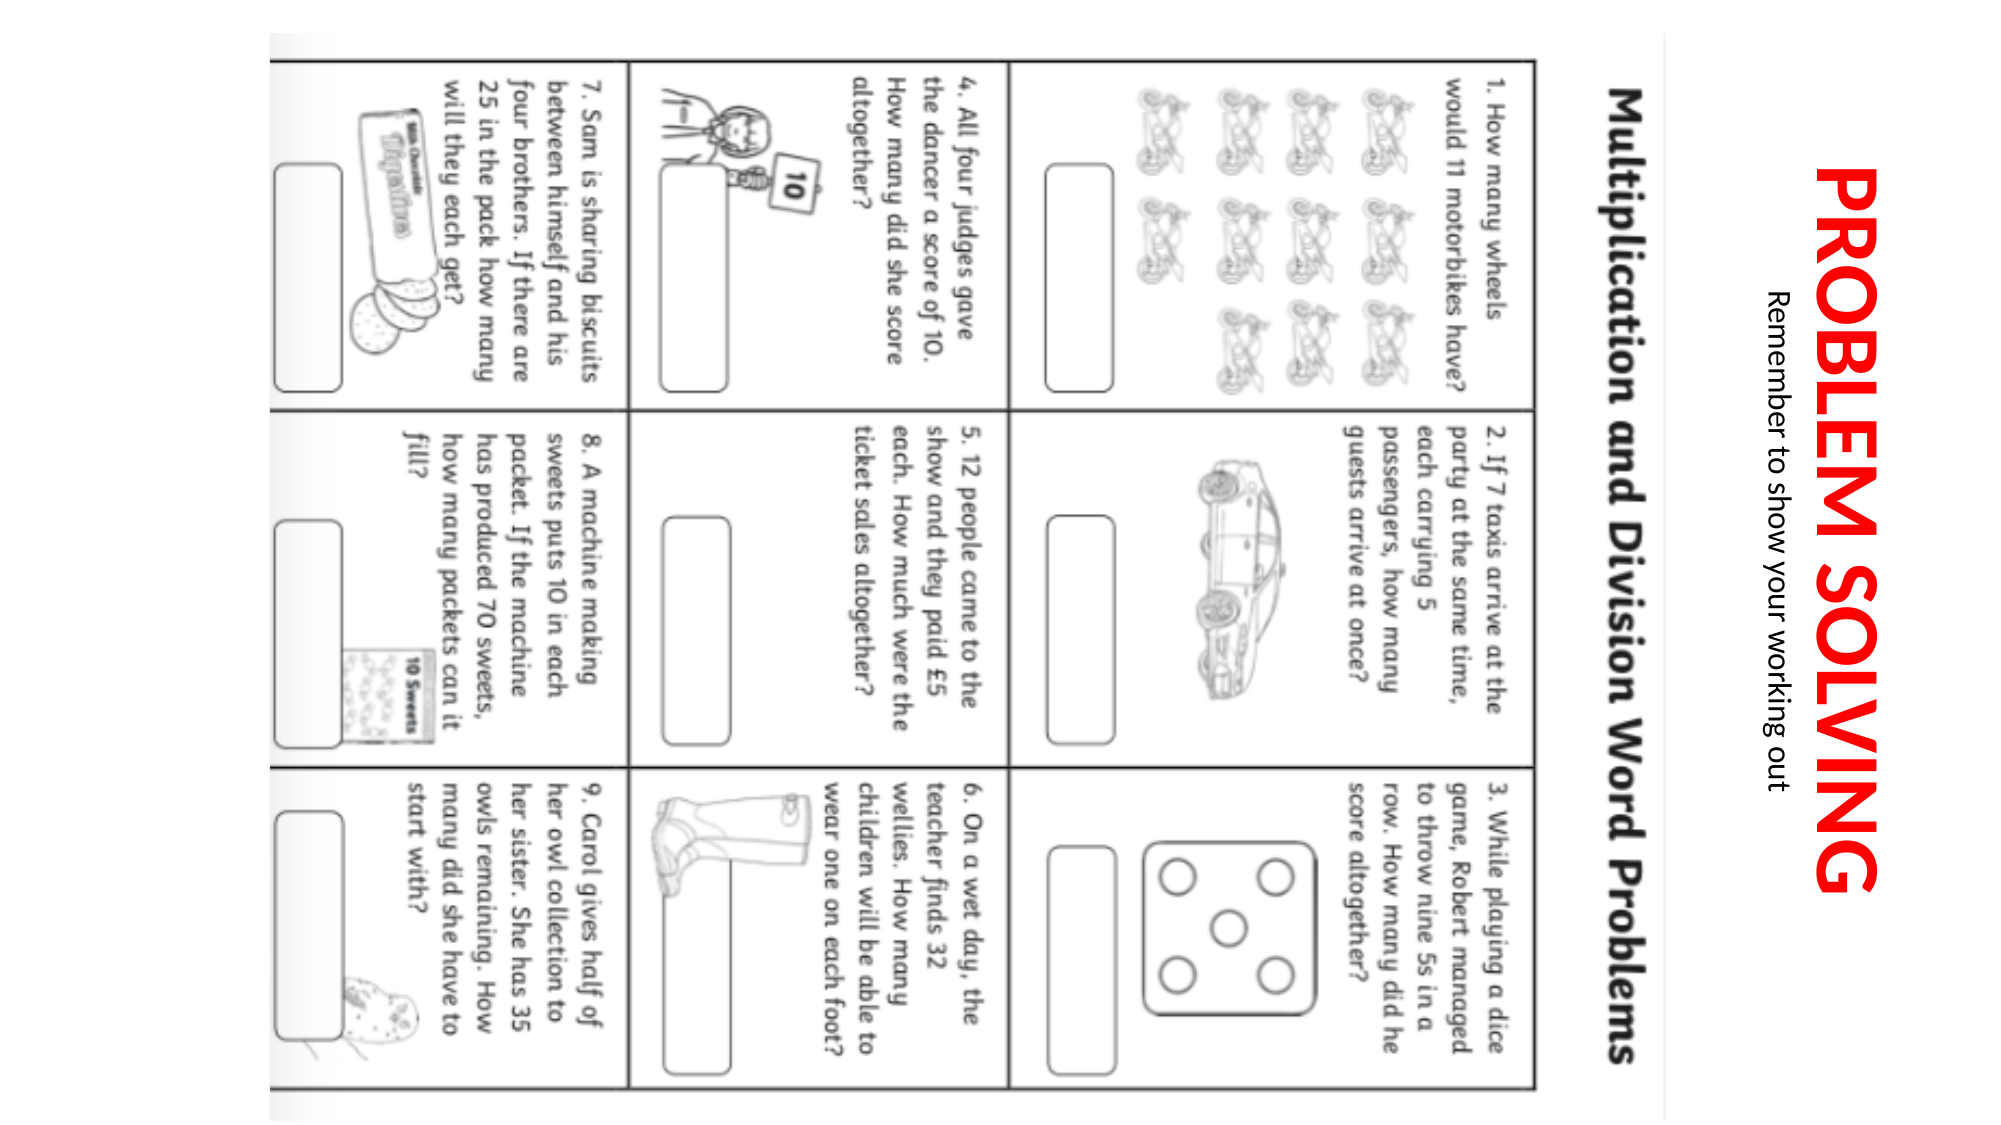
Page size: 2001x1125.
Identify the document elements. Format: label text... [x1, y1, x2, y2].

picture [269, 0, 1666, 1125]
title PROBLEM SOLVING Remember to show your working out [1720, 102, 1938, 980]
